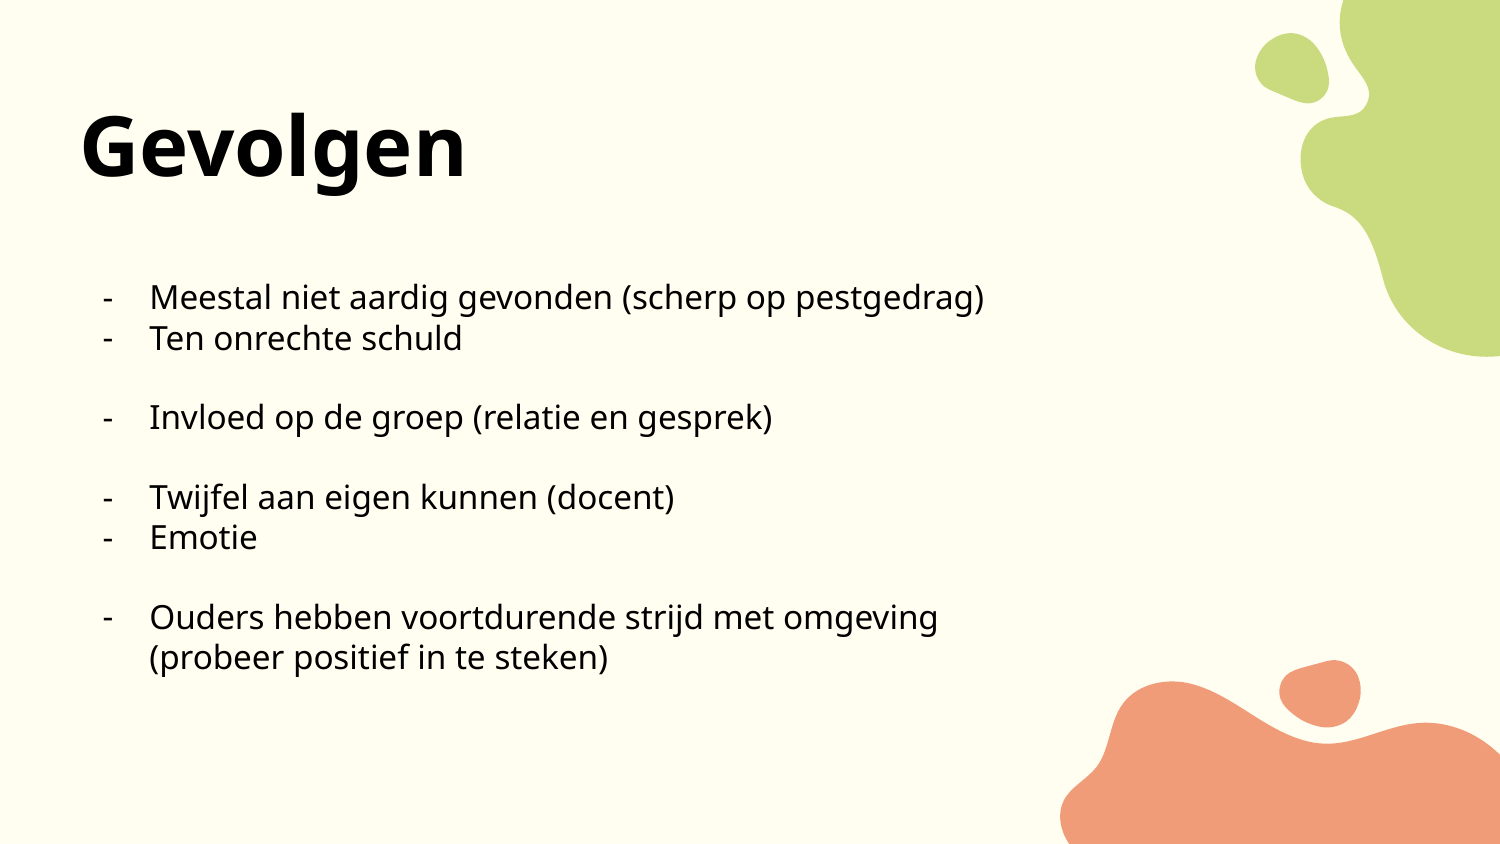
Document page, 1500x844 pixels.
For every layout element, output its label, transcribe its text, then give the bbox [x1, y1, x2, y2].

subtitle Meestal niet aardig gevonden (scherp op pestgedrag) Ten onrechte schuld Invloed op de groep (relatie en gesprek) Twijfel aan eigen kunnen (docent) Emotie Ouders hebben voortdurende strijd met omgeving (probeer positief in te steken) [87, 261, 1302, 787]
title Gevolgen [64, 78, 1436, 226]
